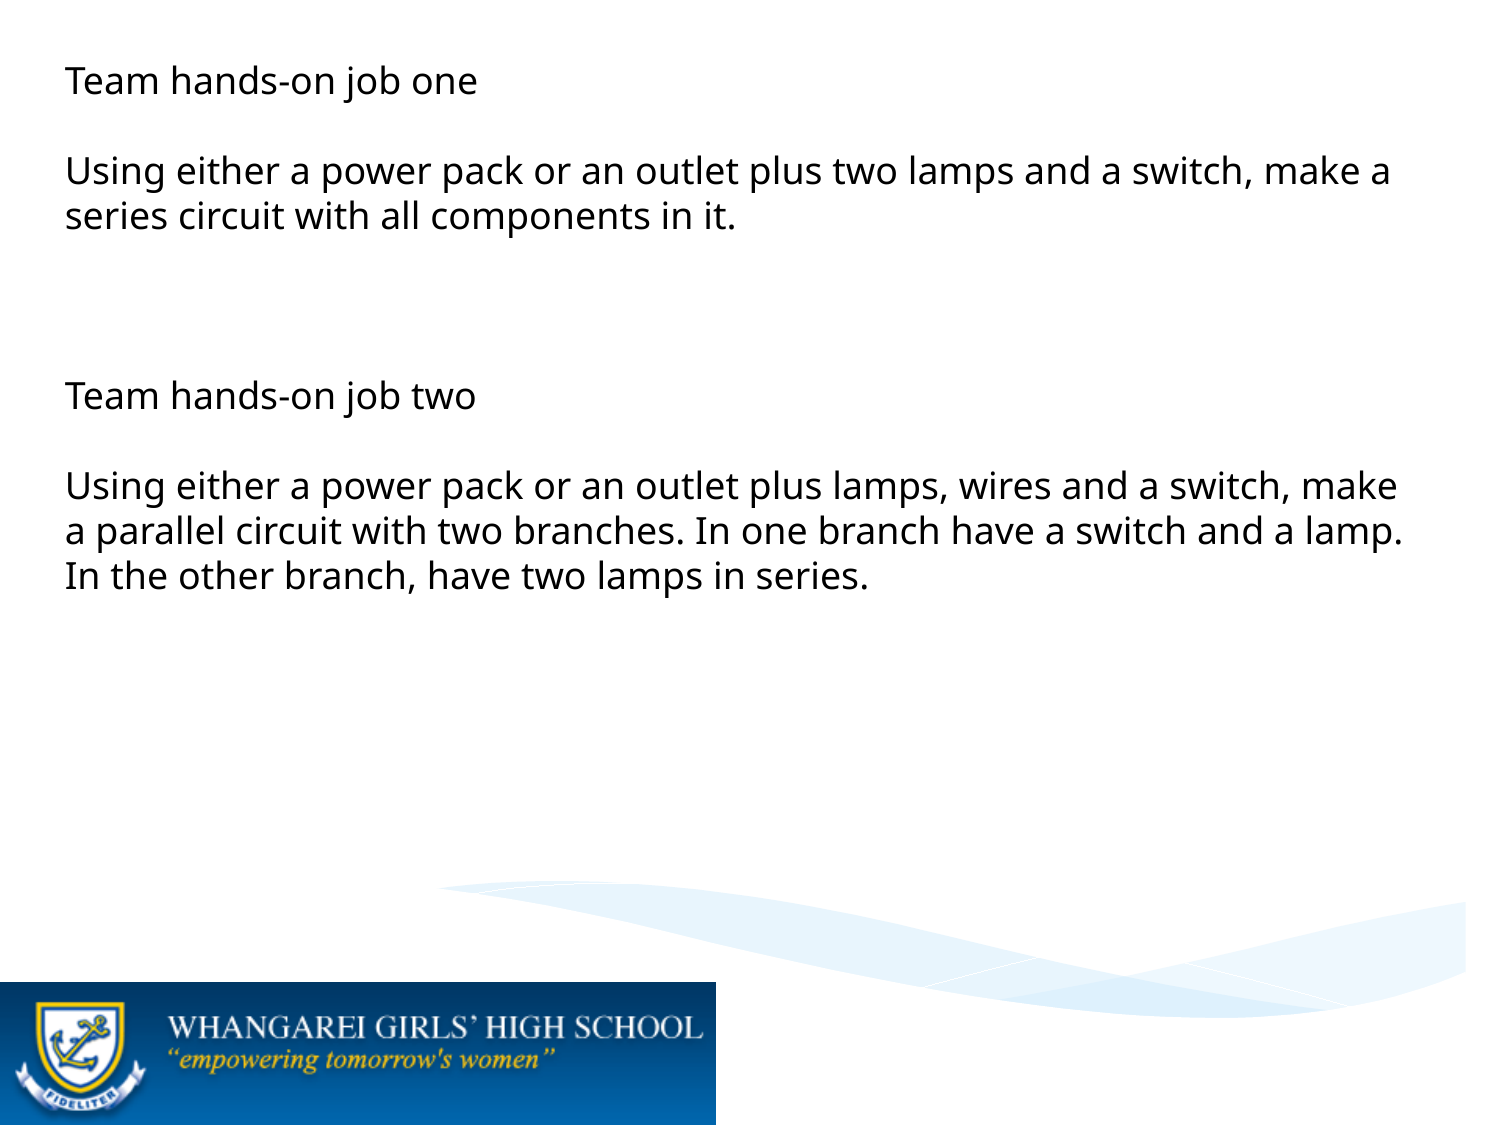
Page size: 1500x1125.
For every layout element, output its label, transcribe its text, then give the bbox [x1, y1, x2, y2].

picture [0, 982, 716, 1125]
text_box Team hands-on job one Using either a power pack or an outlet plus two lamps and a switch, make a series circuit with all components in it. Team hands-on job two Using either a power pack or an outlet plus lamps, wires and a switch, make a parallel circuit with two branches. In one branch have a switch and a lamp. In the other branch, have two lamps in series. [50, 49, 1438, 830]
